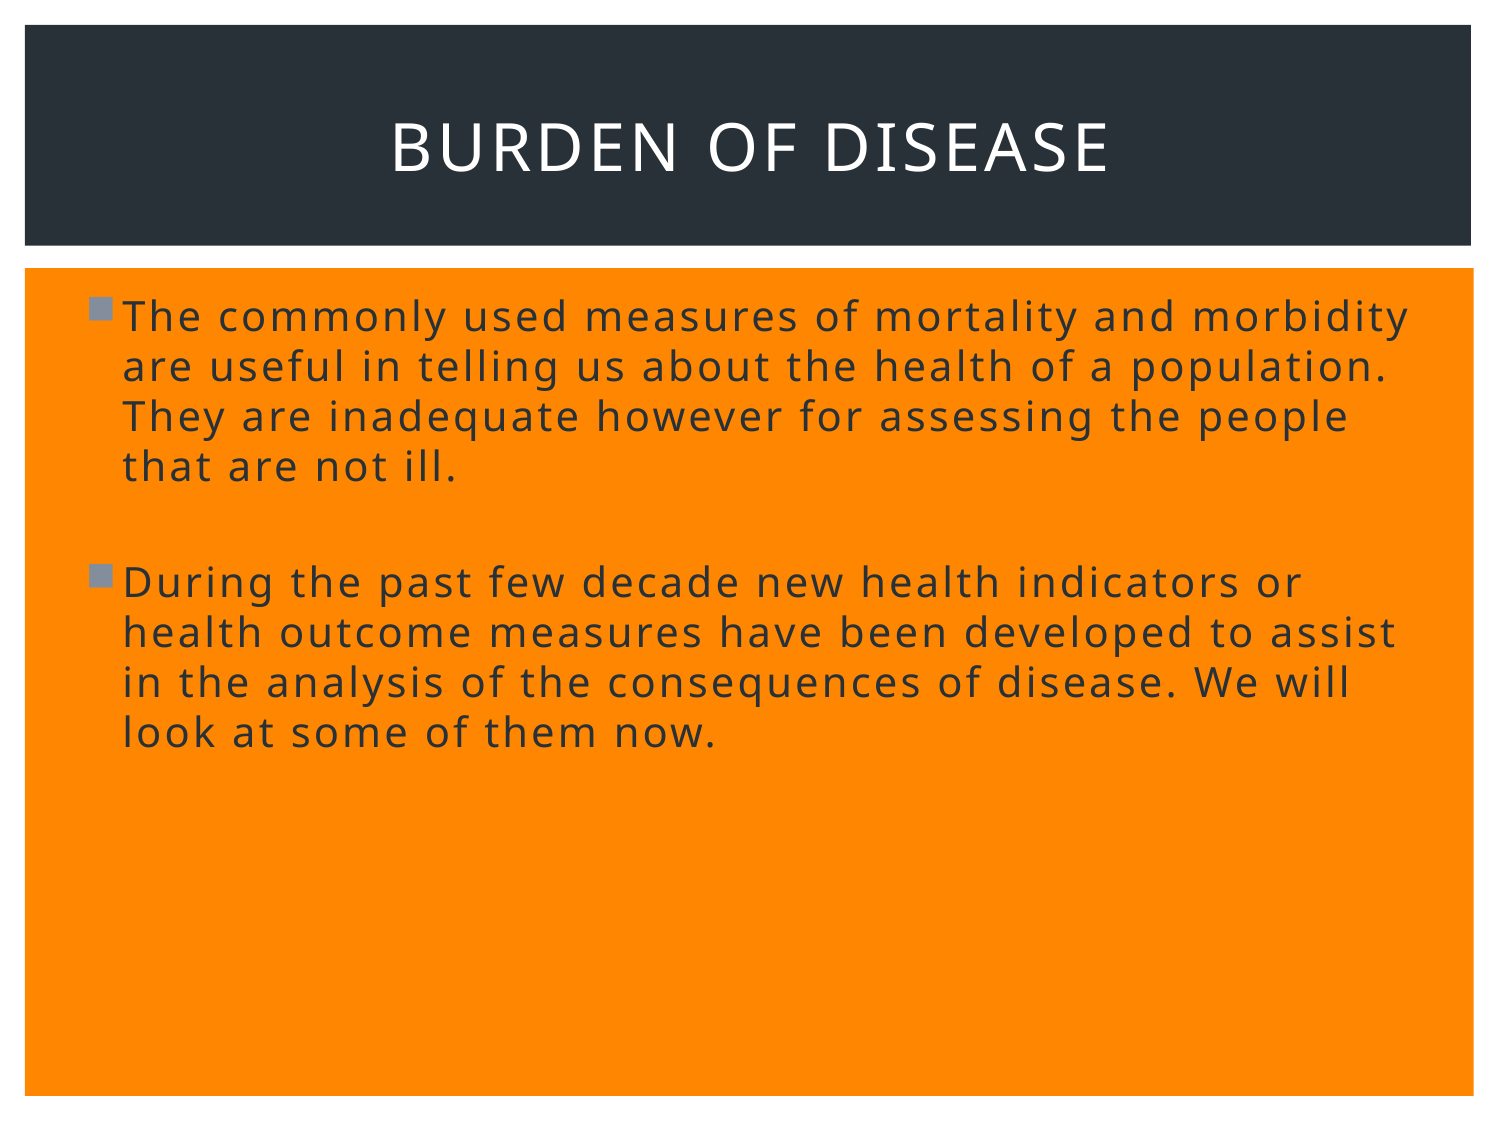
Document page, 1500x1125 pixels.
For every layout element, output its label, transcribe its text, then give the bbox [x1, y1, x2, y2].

list The commonly used measures of mortality and morbidity are useful in telling us about the health of a population. They are inadequate however for assessing the people that are not ill. During the past few decade new health indicators or health outcome measures have been developed to assist in the analysis of the consequences of disease. We will look at some of them now. [62, 281, 1442, 1005]
title Burden of disease [62, 58, 1438, 232]
